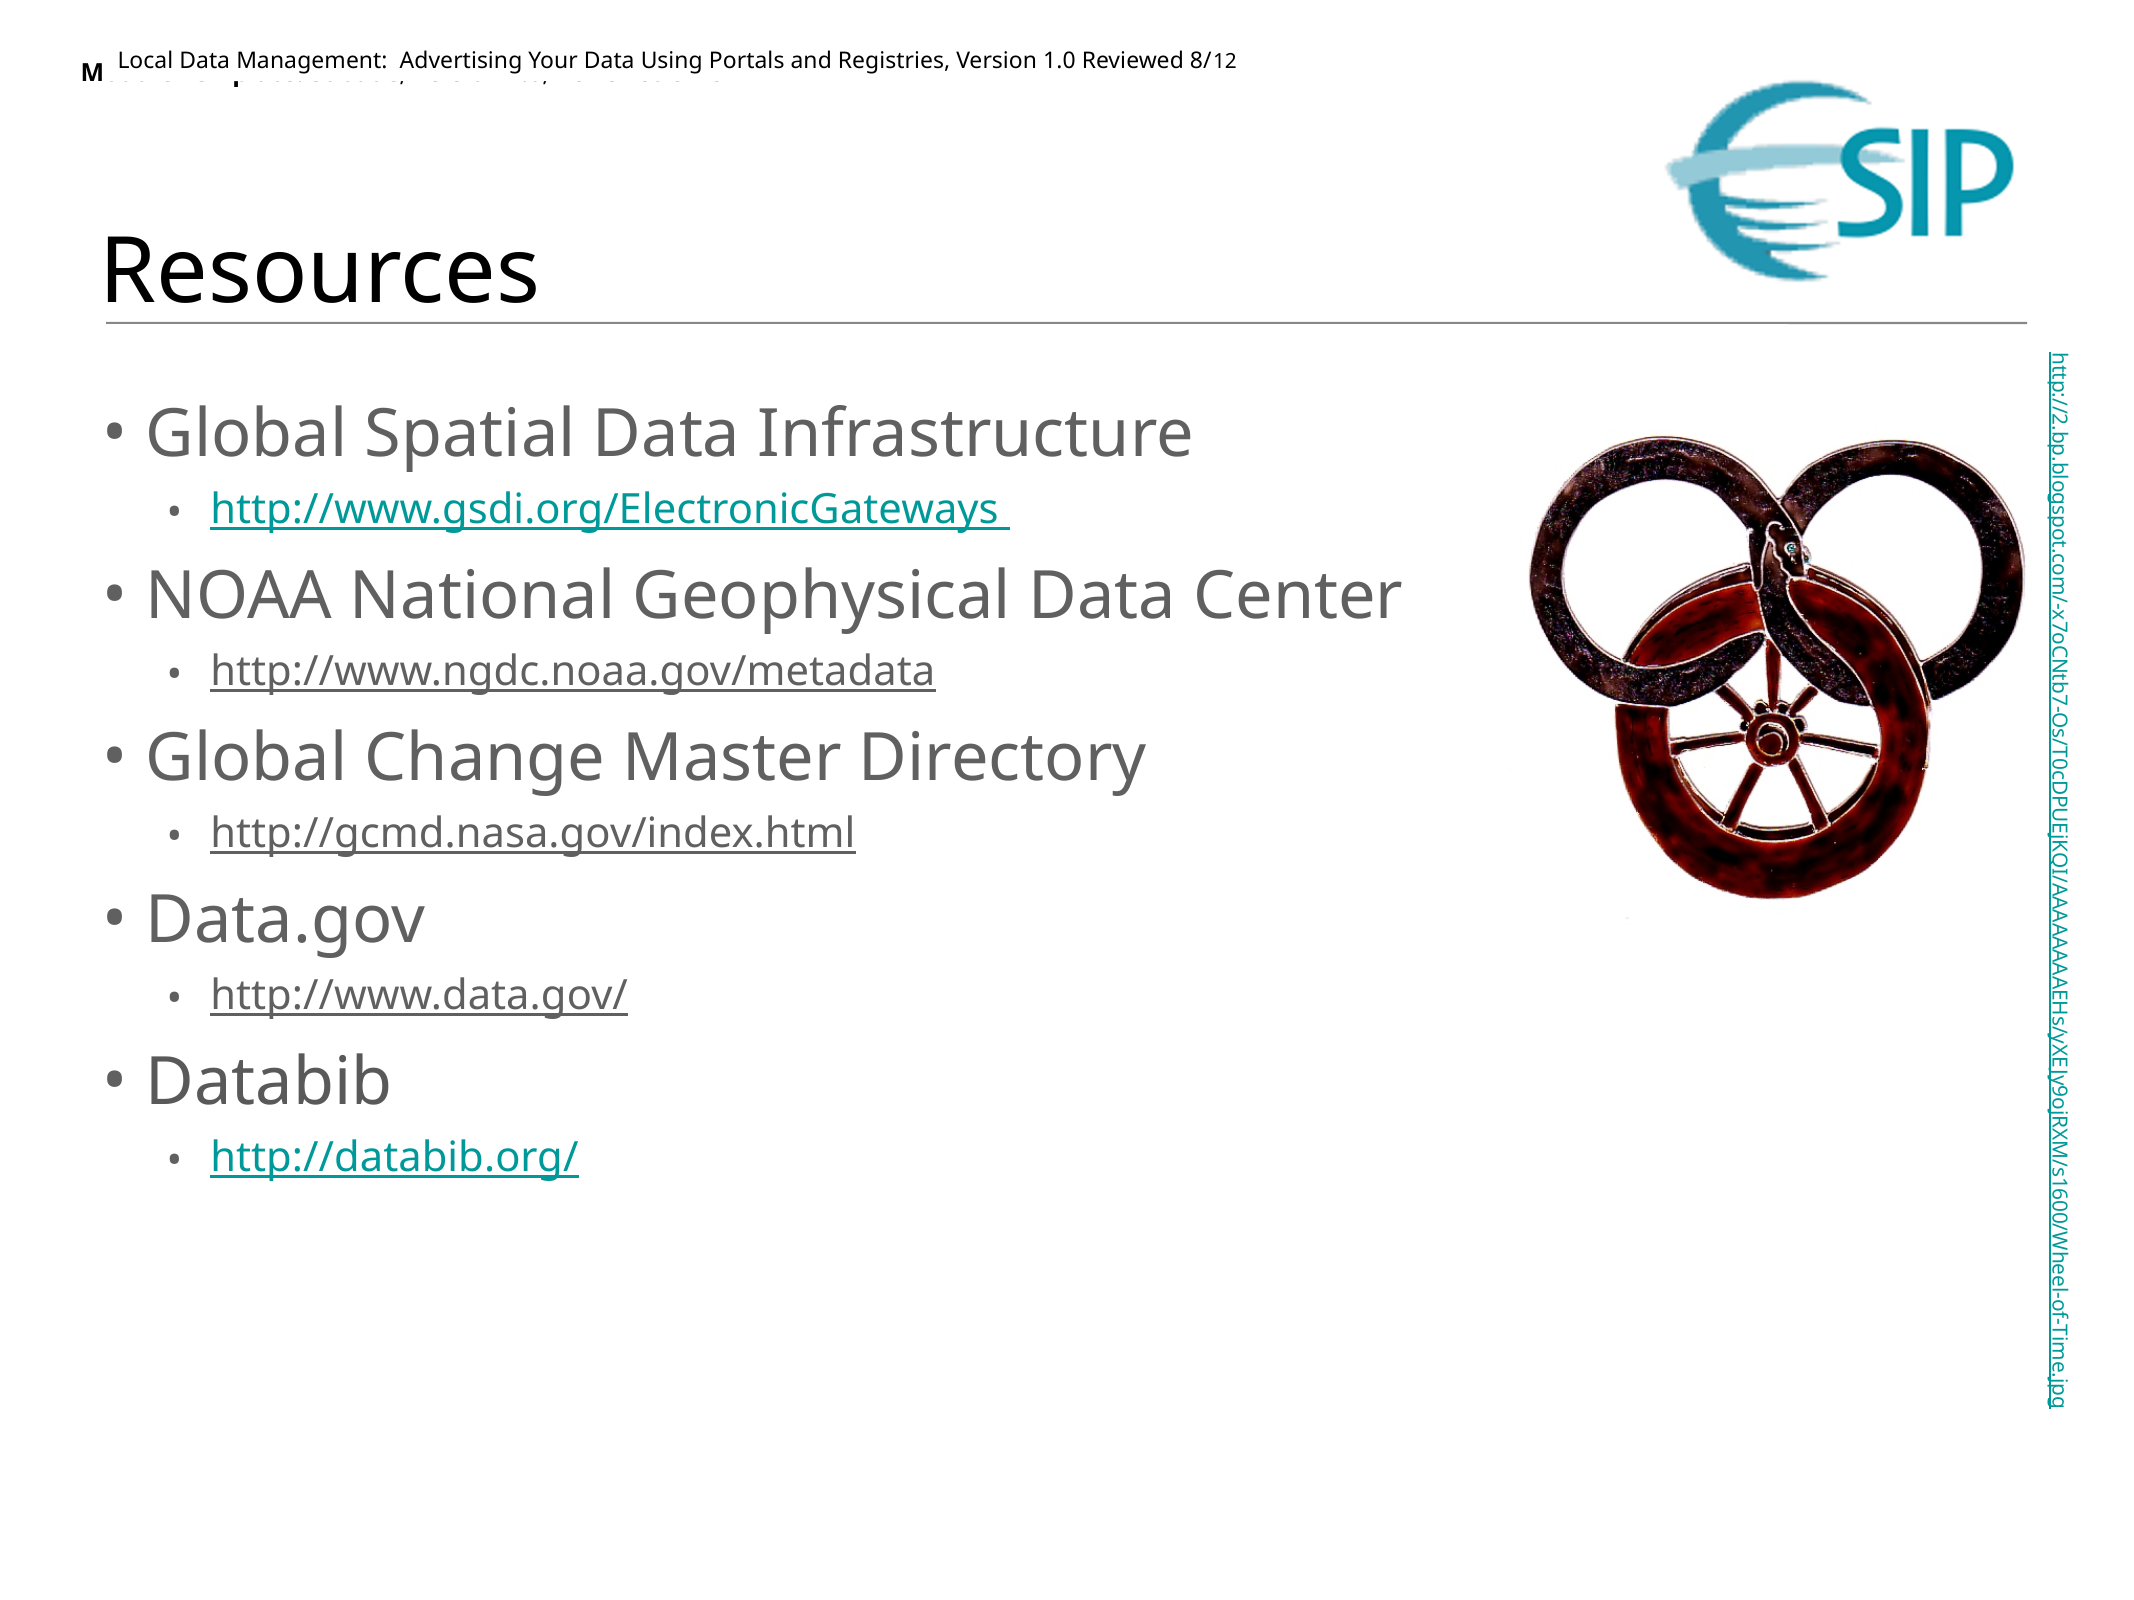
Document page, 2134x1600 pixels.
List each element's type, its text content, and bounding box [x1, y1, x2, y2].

text_box http://2.bp.blogspot.com/-x7oCNtb7-Os/T0cDPUEjKQI/AAAAAAAAEHs/yXEJy9ojRXM/s1600/Wheel-of-Time.jpg [2025, 337, 2081, 1513]
picture [1503, 412, 2054, 926]
picture [1654, 62, 2030, 99]
list Global Spatial Data Infrastructure http://www.gsdi.org/ElectronicGateways NOAA National Geophysical Data Center http://www.ngdc.noaa.gov/metadata Global Change Master Directory http://gcmd.nasa.gov/index.html Data.gov http://www.data.gov/ Databib http://databib.org/ [93, 381, 2025, 1459]
title Resources [91, 99, 2038, 330]
